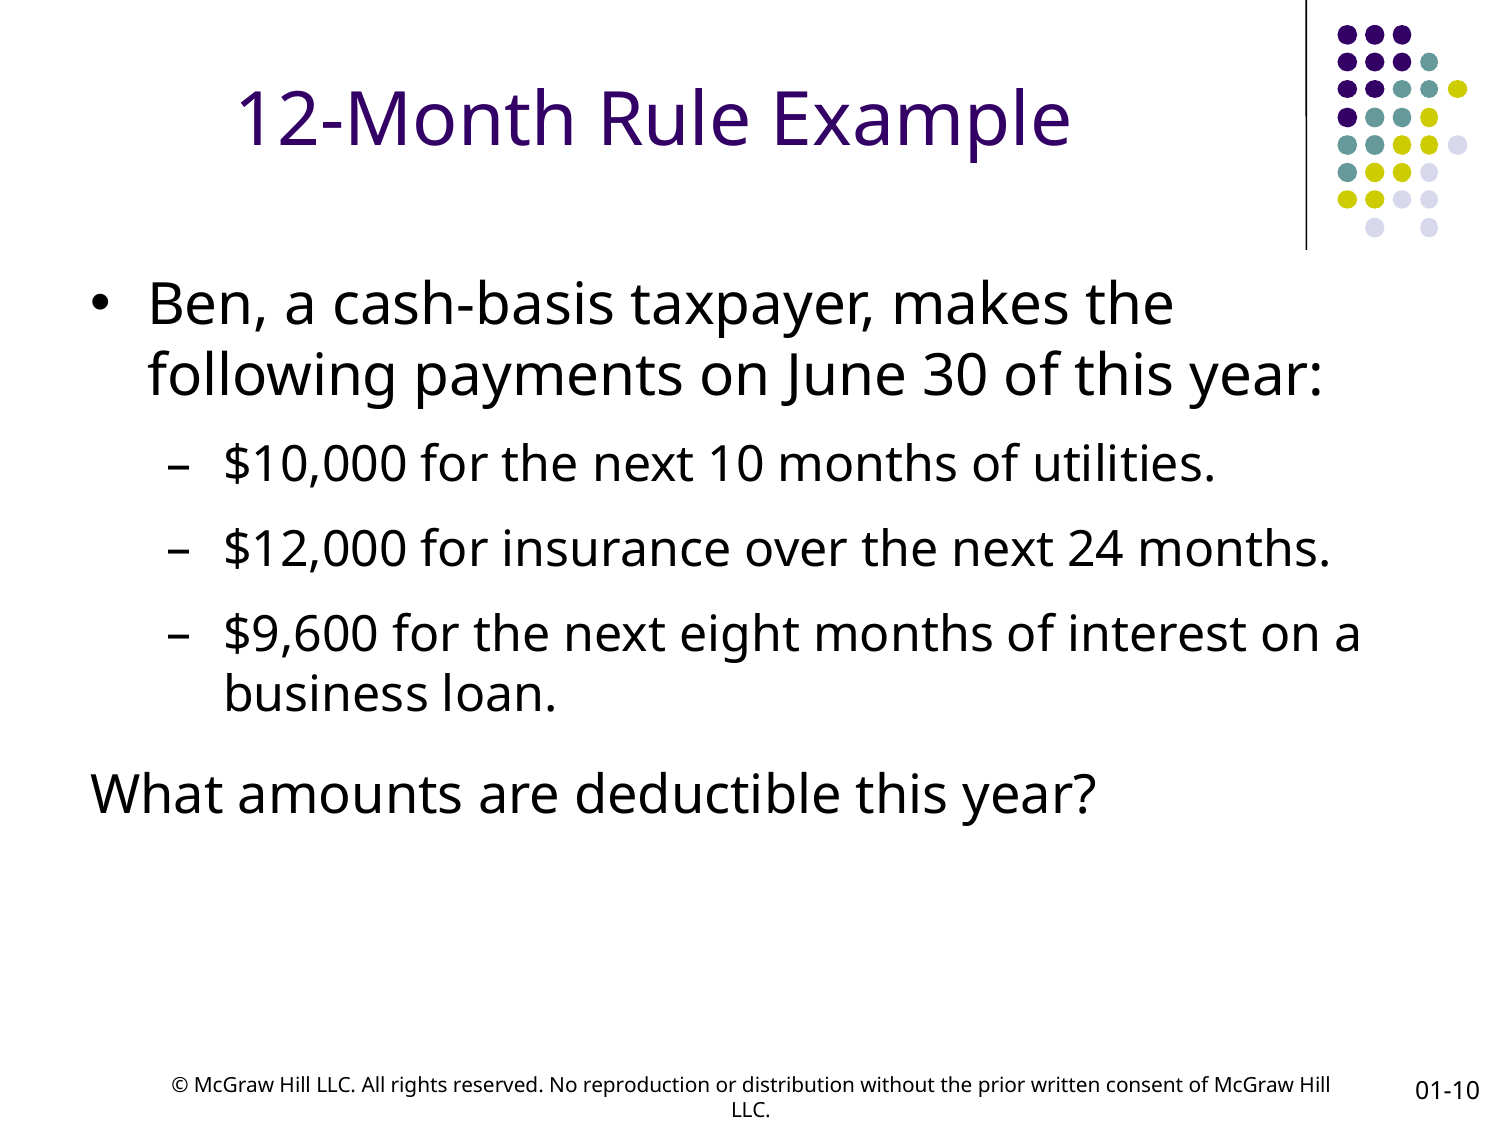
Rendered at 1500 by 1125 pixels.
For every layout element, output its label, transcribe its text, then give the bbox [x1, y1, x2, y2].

slide_number 01-10 [1345, 1061, 1496, 1122]
list Ben, a cash-basis taxpayer, makes the following payments on June 30 of this year: $10,000 for the next 10 months of utilities. $12,000 for insurance over the next 24 months. $9,600 for the next eight months of interest on a business loan. What amounts are deductible this year? [75, 259, 1425, 1062]
title 12-Month Rule Example [32, 8, 1275, 234]
